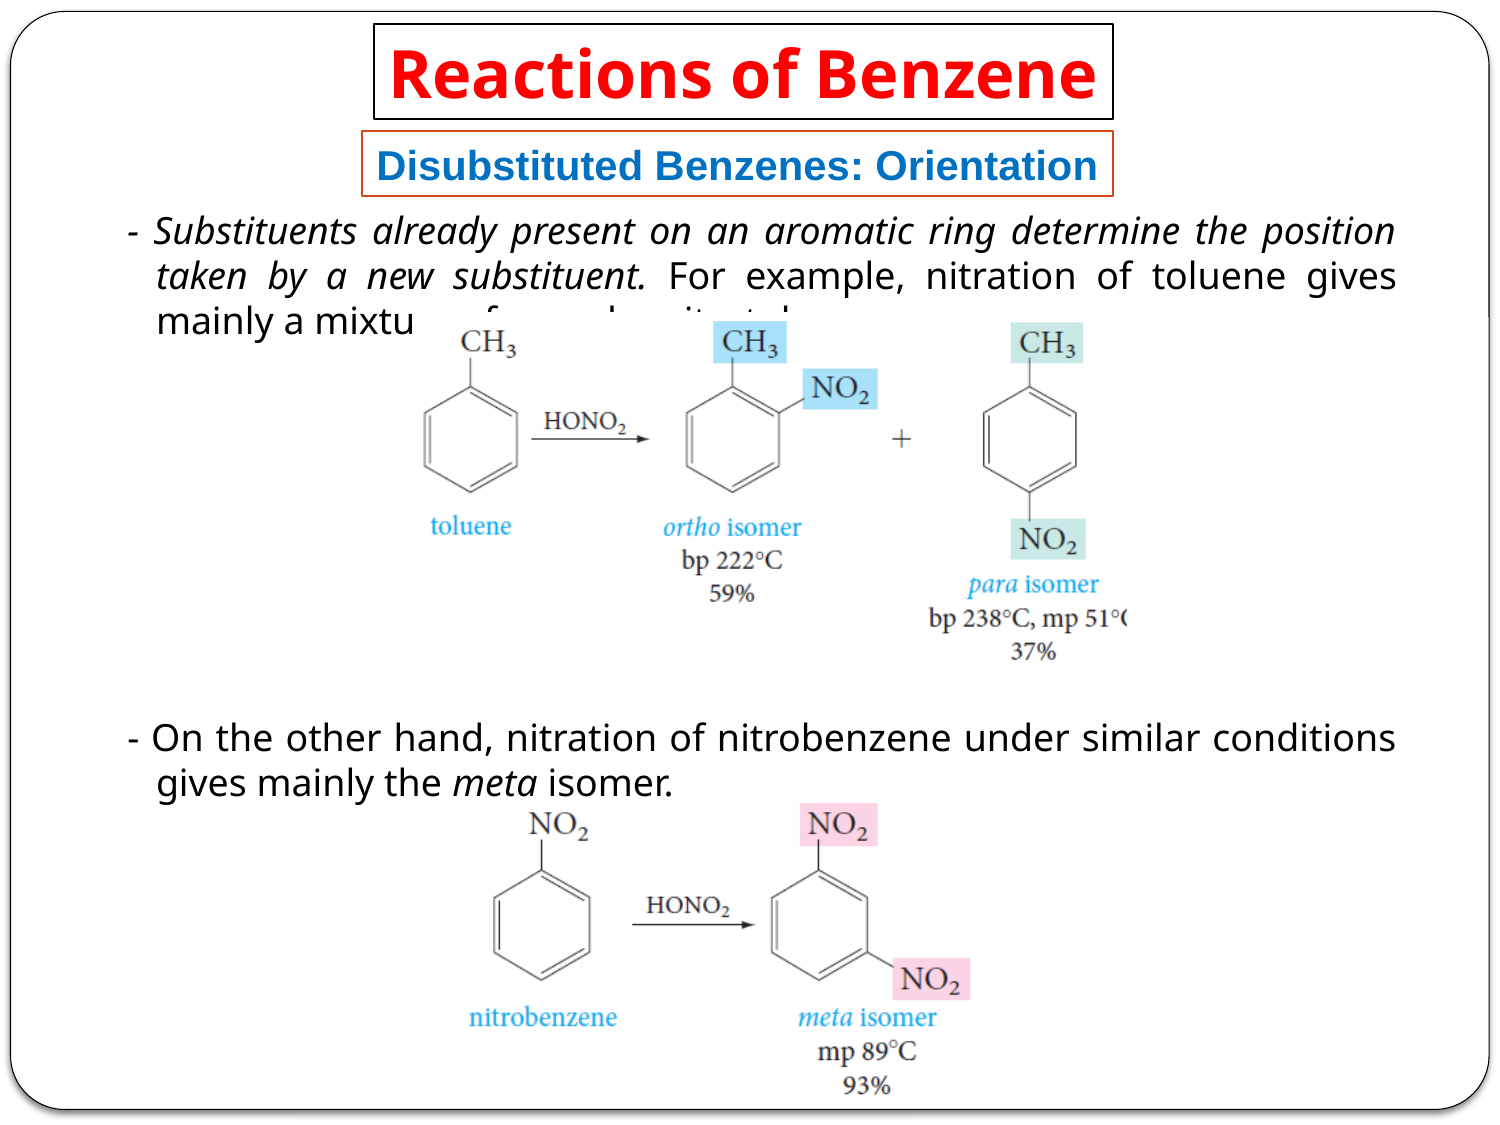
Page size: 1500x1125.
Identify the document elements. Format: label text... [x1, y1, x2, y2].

text_box Reactions of Benzene [373, 23, 1114, 120]
picture [464, 802, 976, 1101]
picture [412, 312, 1128, 668]
text_box Disubstituted Benzenes: Orientation [361, 130, 1114, 197]
text_box - Substituents already present on an aromatic ring determine the position taken by a new substituent. For example, nitration of toluene gives mainly a mixture of o- and p-nitrotoluene. [112, 199, 1413, 350]
text_box - On the other hand, nitration of nitrobenzene under similar conditions gives mainly the meta isomer. [112, 706, 1413, 812]
